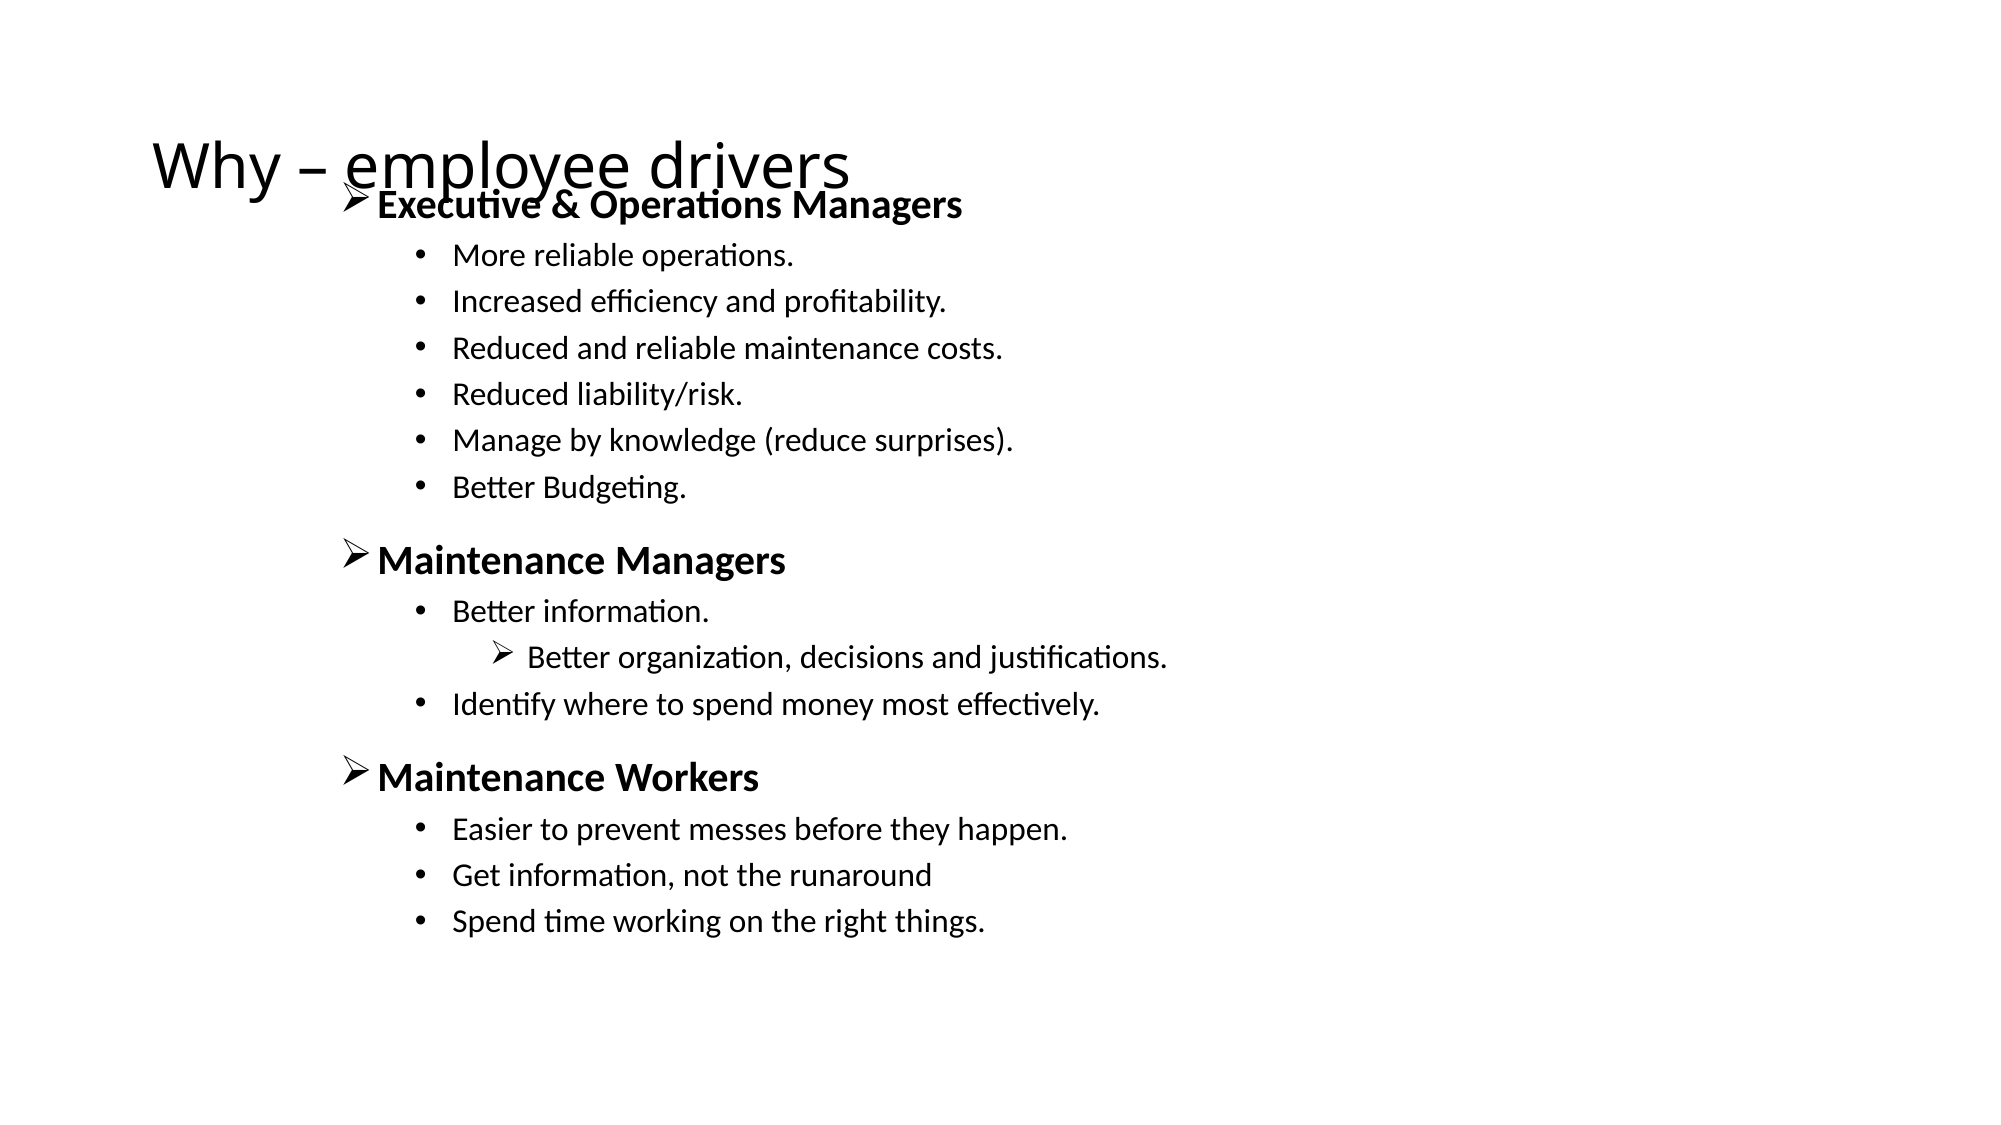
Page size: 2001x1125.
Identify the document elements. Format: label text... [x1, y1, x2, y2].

title Why – employee drivers [137, 59, 1863, 278]
list Executive & Operations Managers More reliable operations. Increased efficiency and profitability. Reduced and reliable maintenance costs. Reduced liability/risk. Manage by knowledge (reduce surprises). Better Budgeting. Maintenance Managers Better information. Better organization, decisions and justifications. Identify where to spend money most effectively. Maintenance Workers Easier to prevent messes before they happen. Get information, not the runaround Spend time working on the right things. [324, 174, 1675, 975]
